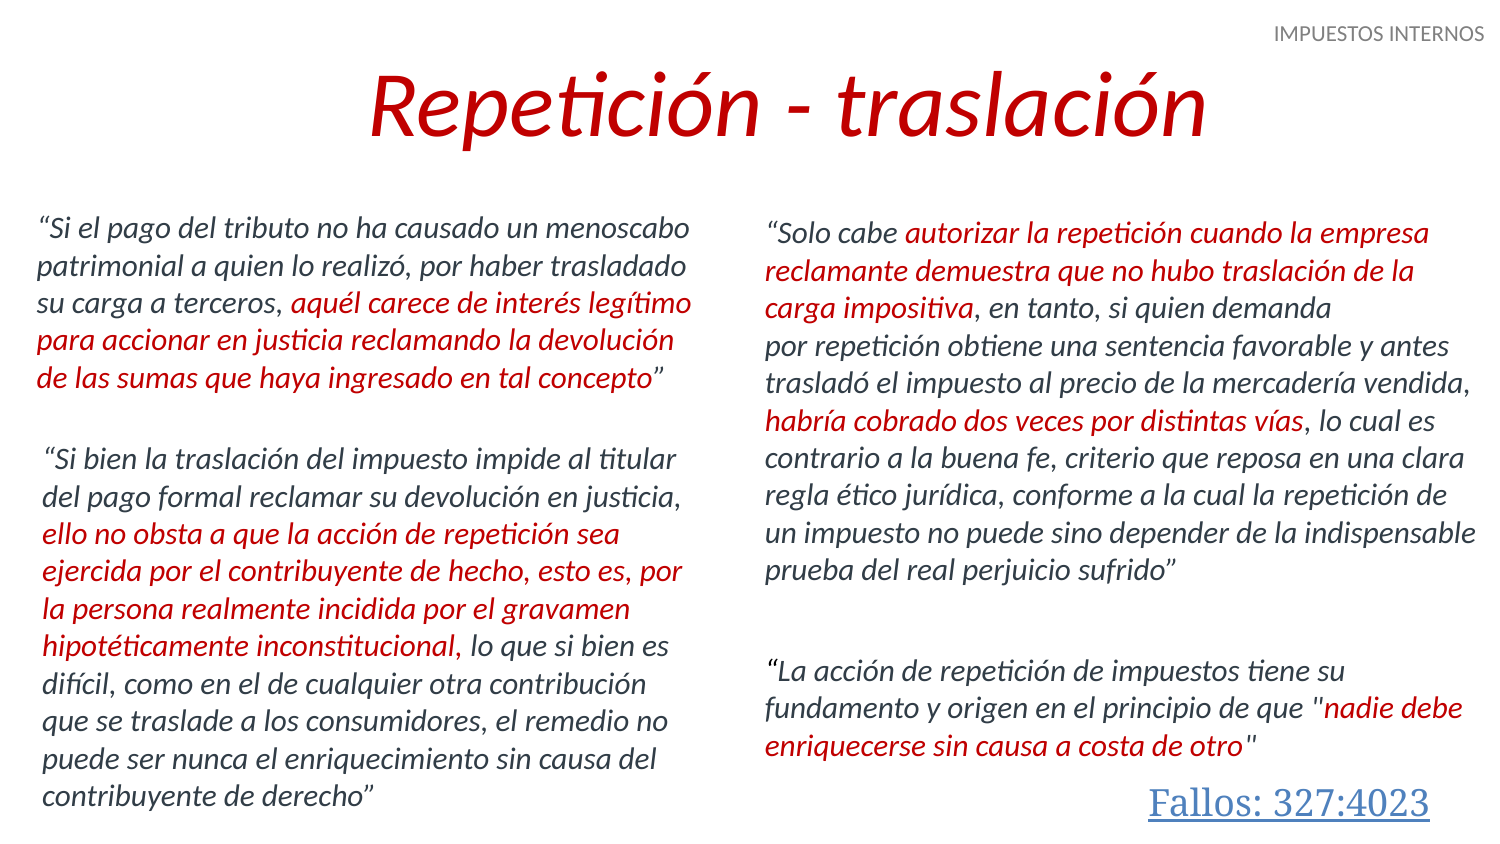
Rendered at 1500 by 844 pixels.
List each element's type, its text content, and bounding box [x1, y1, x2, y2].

text_box “Solo cabe autorizar la repetición cuando la empresa reclamante demuestra que no hubo traslación de la carga impositiva, en tanto, si quien demanda por repetición obtiene una sentencia favorable y antes trasladó el impuesto al precio de la mercadería vendida, habría cobrado dos veces por distintas vías, lo cual es contrario a la buena fe, criterio que reposa en una clara regla ético jurídica, conforme a la cual la repetición de un impuesto no puede sino depender de la indispensable prueba del real perjuicio sufrido” [749, 205, 1500, 595]
text_box “Si bien la traslación del impuesto impide al titular del pago formal reclamar su devolución en justicia, ello no obsta a que la acción de repetición sea ejercida por el contribuyente de hecho, esto es, por la persona realmente incidida por el gravamen hipotéticamente inconstitucional, lo que si bien es difícil, como en el de cualquier otra contribución que se traslade a los consumidores, el remedio no puede ser nunca el enriquecimiento sin causa del contribuyente de derecho” [27, 430, 708, 821]
text_box “La acción de repetición de impuestos tiene su fundamento y origen en el principio de que "nadie debe enriquecerse sin causa a costa de otro" [749, 642, 1500, 770]
text_box Fallos: 327:4023 [1133, 771, 1446, 831]
text_box “Si el pago del tributo no ha causado un menoscabo patrimonial a quien lo realizó, por haber trasladado su carga a terceros, aquél carece de interés legítimo para accionar en justicia reclamando la devolución de las sumas que haya ingresado en tal concepto” [21, 199, 713, 402]
text_box IMPUESTOS INTERNOS [820, 11, 1500, 59]
text_box Repetición - traslación [352, 35, 1225, 163]
